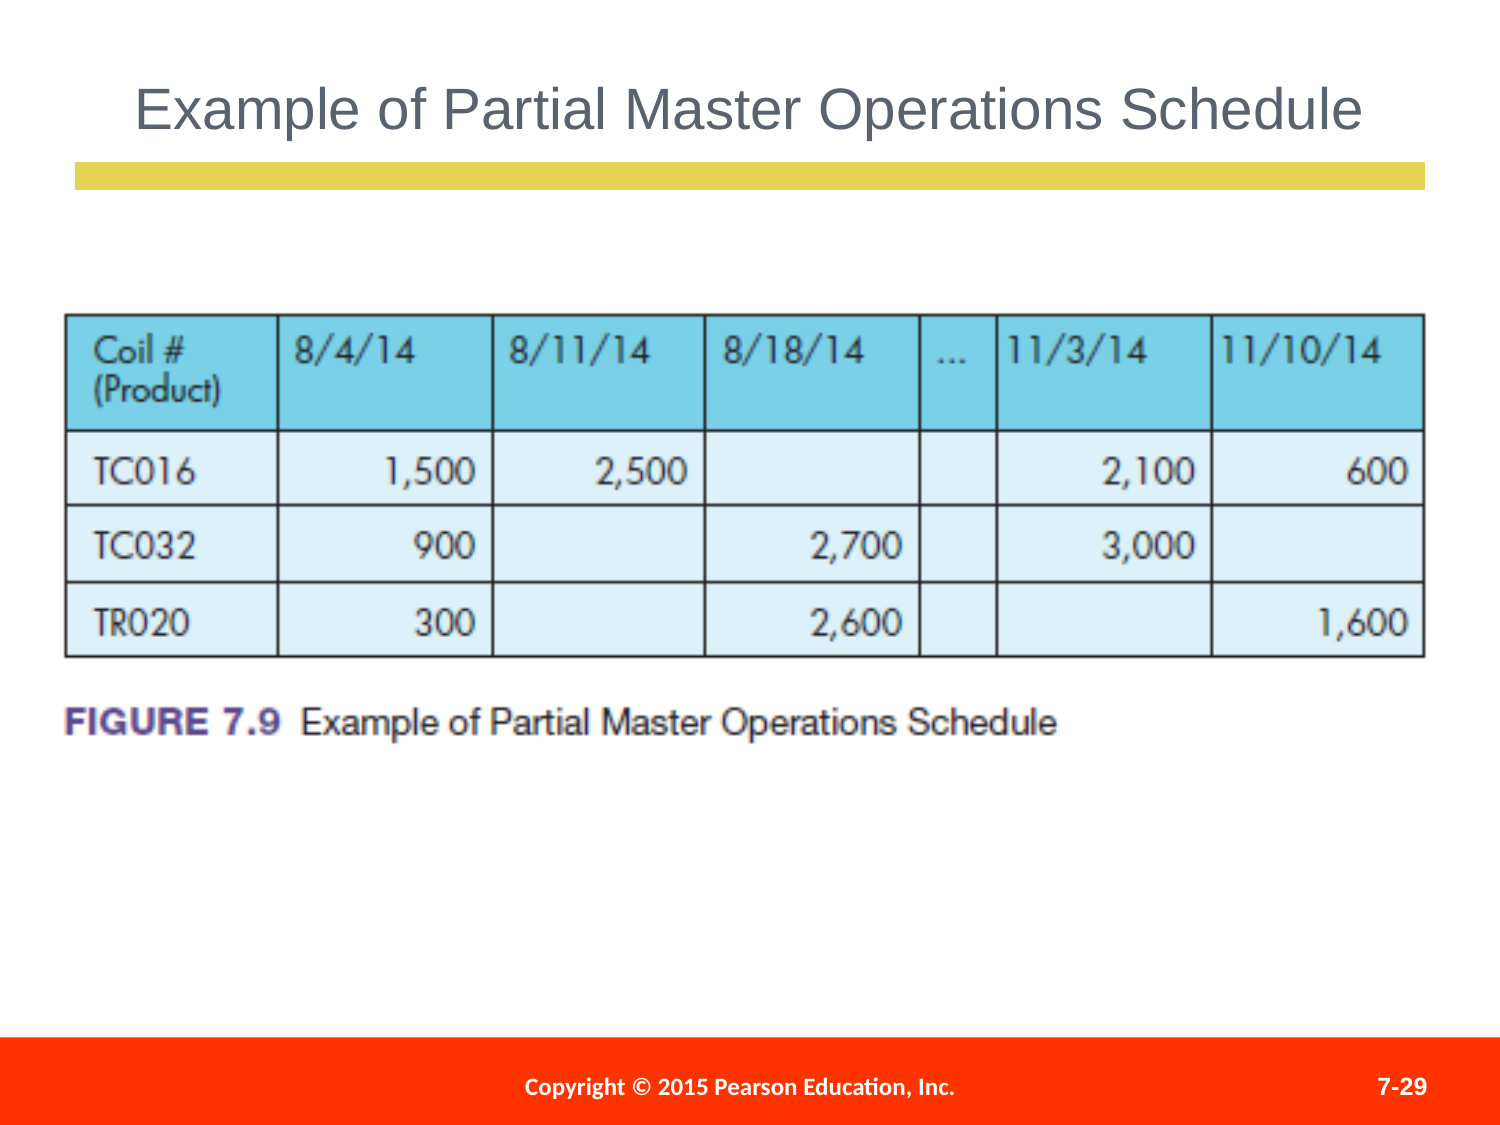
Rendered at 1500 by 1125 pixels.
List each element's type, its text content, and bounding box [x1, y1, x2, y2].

title Example of Partial Master Operations Schedule [74, 12, 1426, 201]
picture [24, 287, 1495, 847]
